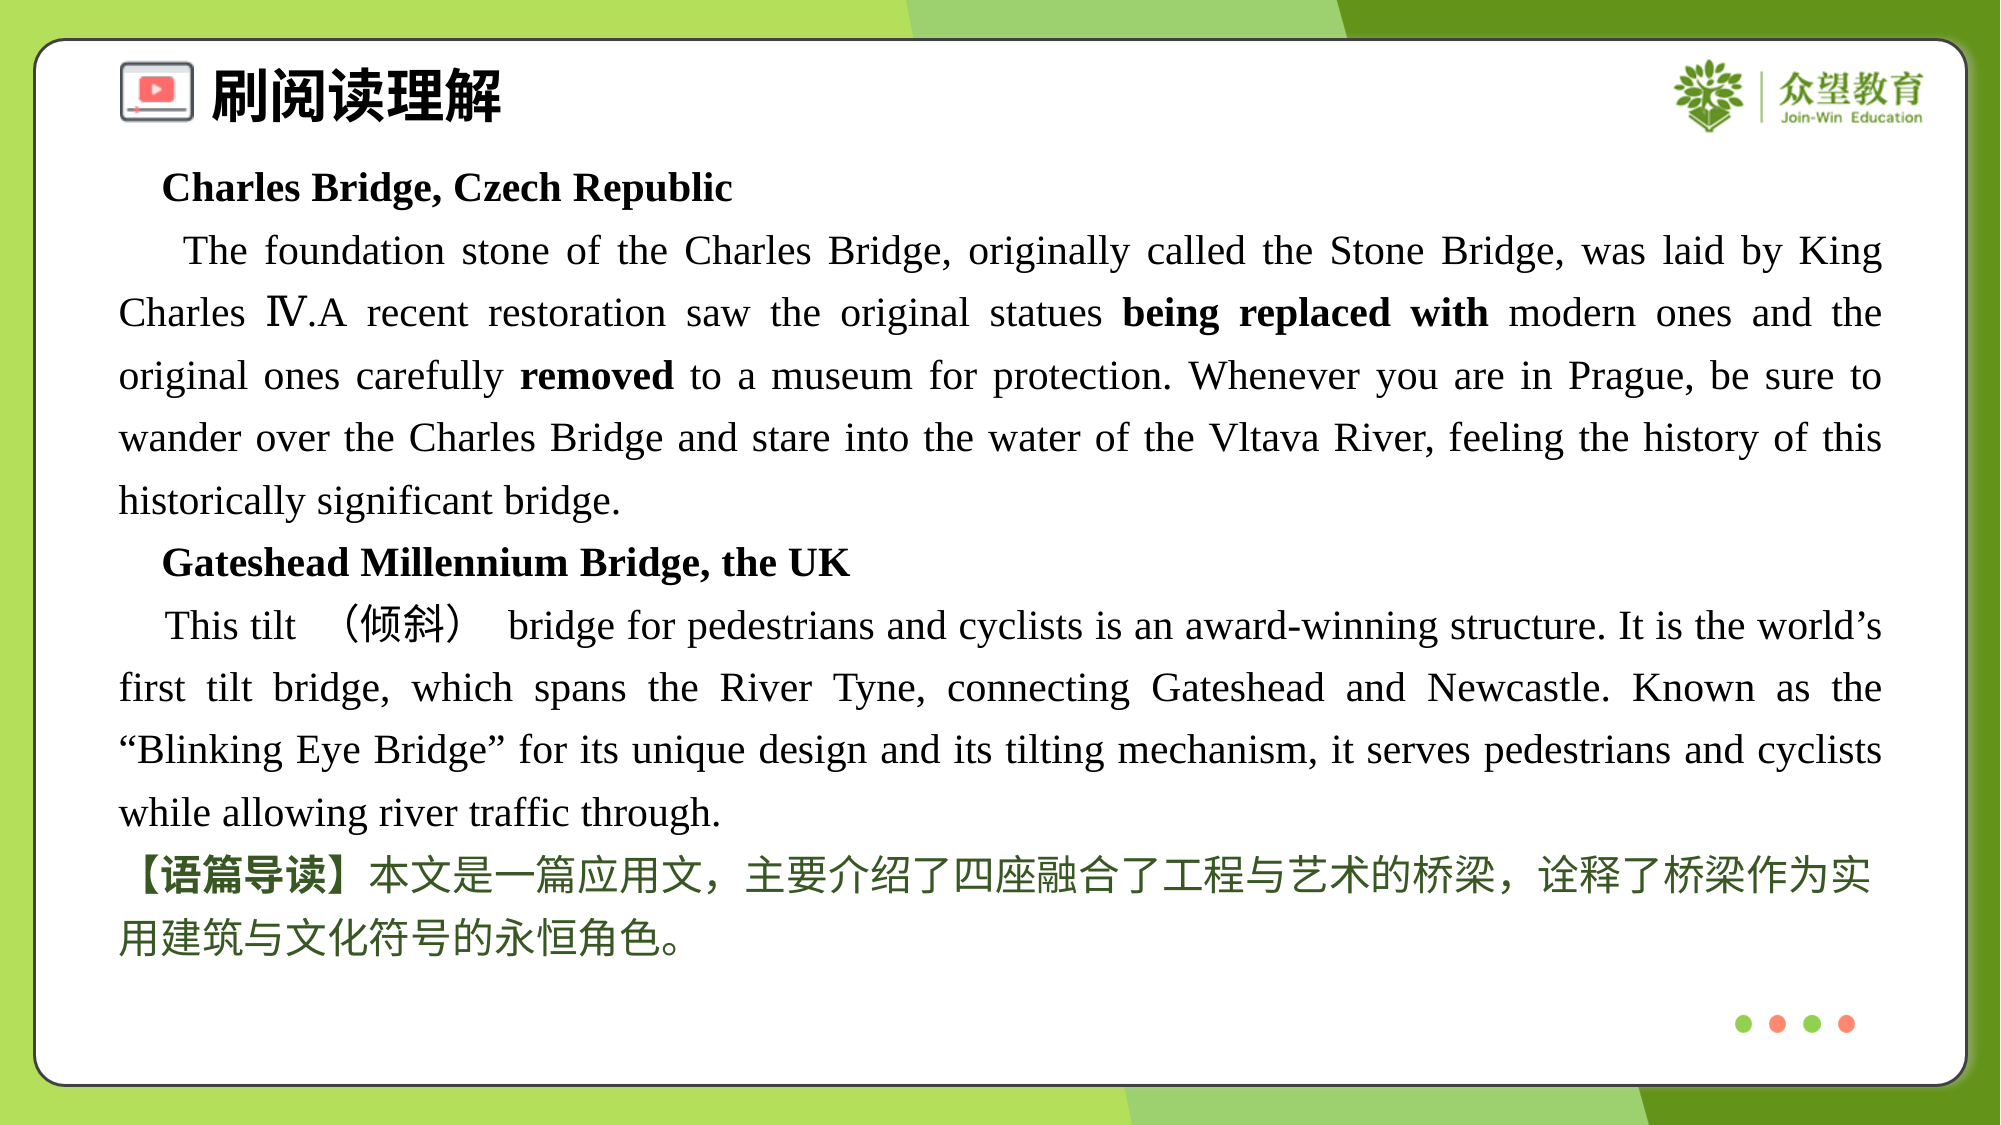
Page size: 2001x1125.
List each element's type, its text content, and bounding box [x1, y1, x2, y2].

picture [0, 0, 2000, 1125]
text_box Charles Bridge, Czech Republic The foundation stone of the Charles Bridge, originally called the Stone Bridge, was laid by King Charles Ⅳ.A recent restoration saw the original statues being replaced with modern ones and the original ones carefully removed to a museum for protection. Whenever you are in Prague, be sure to wander over the Charles Bridge and stare into the water of the Vltava River, feeling the history of this historically significant bridge. Gateshead Millennium Bridge, the UK This tilt （倾斜） bridge for pedestrians and cyclists is an award-winning structure. It is the world’s first tilt bridge, which spans the River Tyne, connecting Gateshead and Newcastle. Known as the “Blinking Eye Bridge” for its unique design and its tilting mechanism, it serves pedestrians and cyclists while allowing river traffic through. [118, 147, 1883, 830]
text_box 【语篇导读】本文是一篇应用文，主要介绍了四座融合了工程与艺术的桥梁，诠释了桥梁作为实用建筑与文化符号的永恒角色。 [118, 836, 1883, 957]
